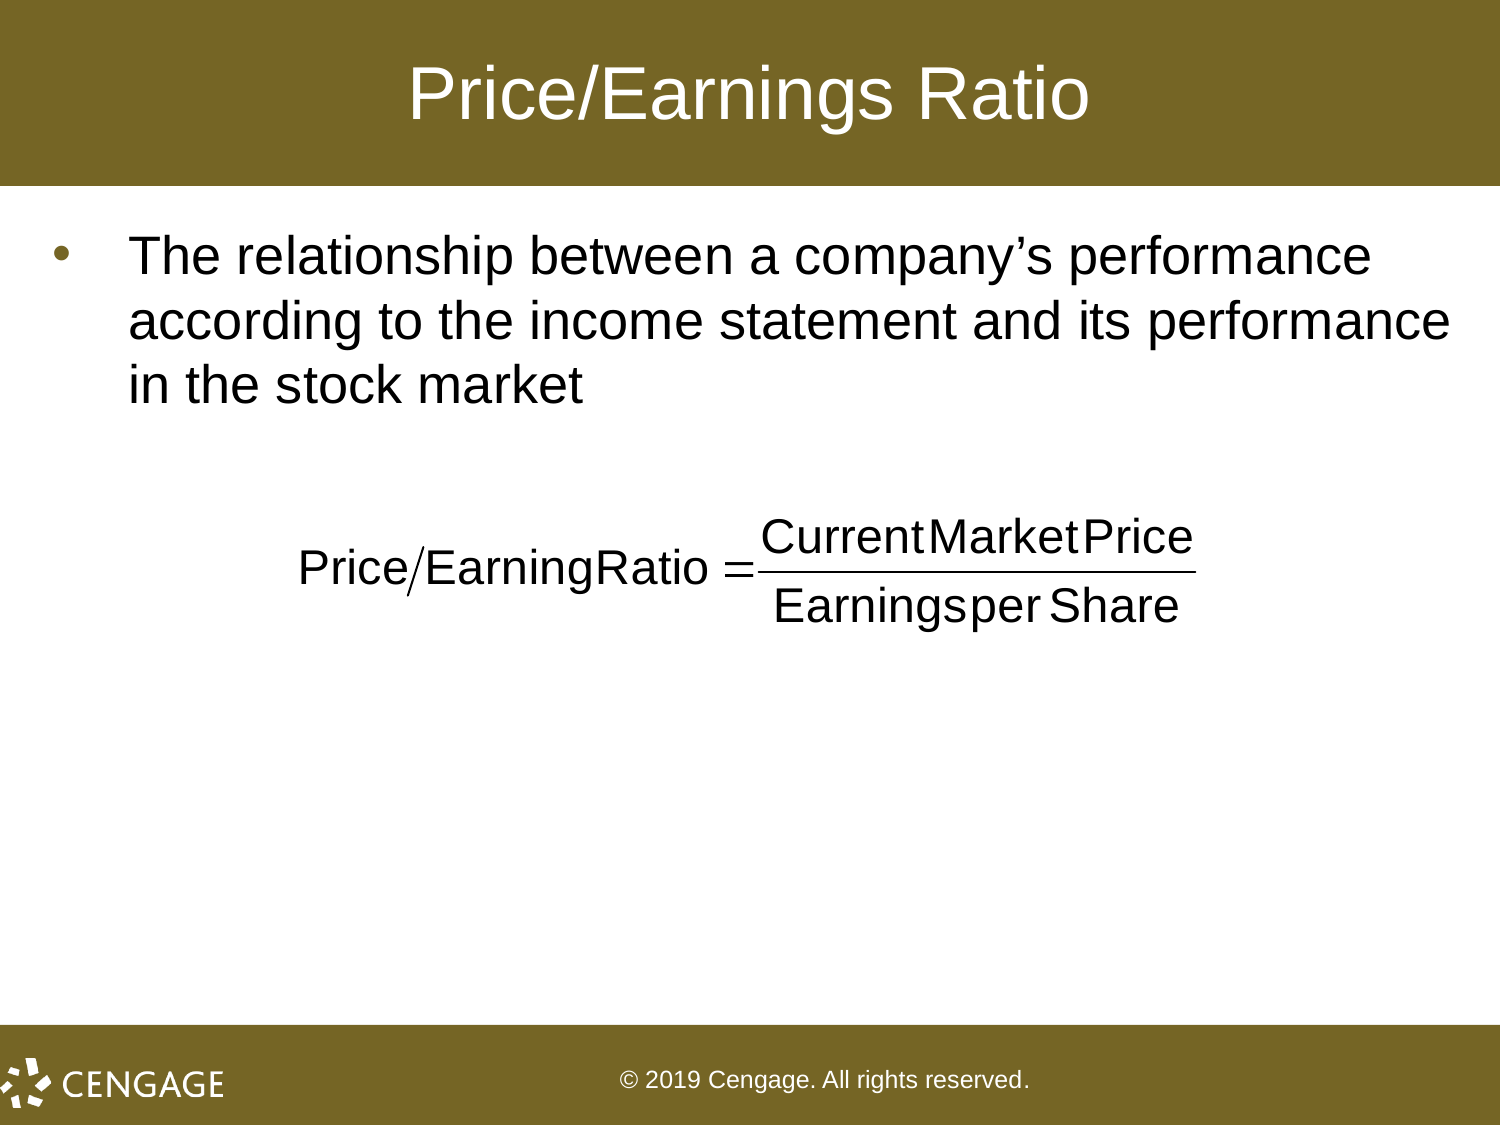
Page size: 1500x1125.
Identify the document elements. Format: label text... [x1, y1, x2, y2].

title Price/Earnings Ratio [7, 4, 1493, 175]
picture [0, 1058, 223, 1108]
list The relationship between a company’s performance according to the income statement and its performance in the stock market [37, 212, 1475, 441]
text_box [292, 506, 1207, 646]
